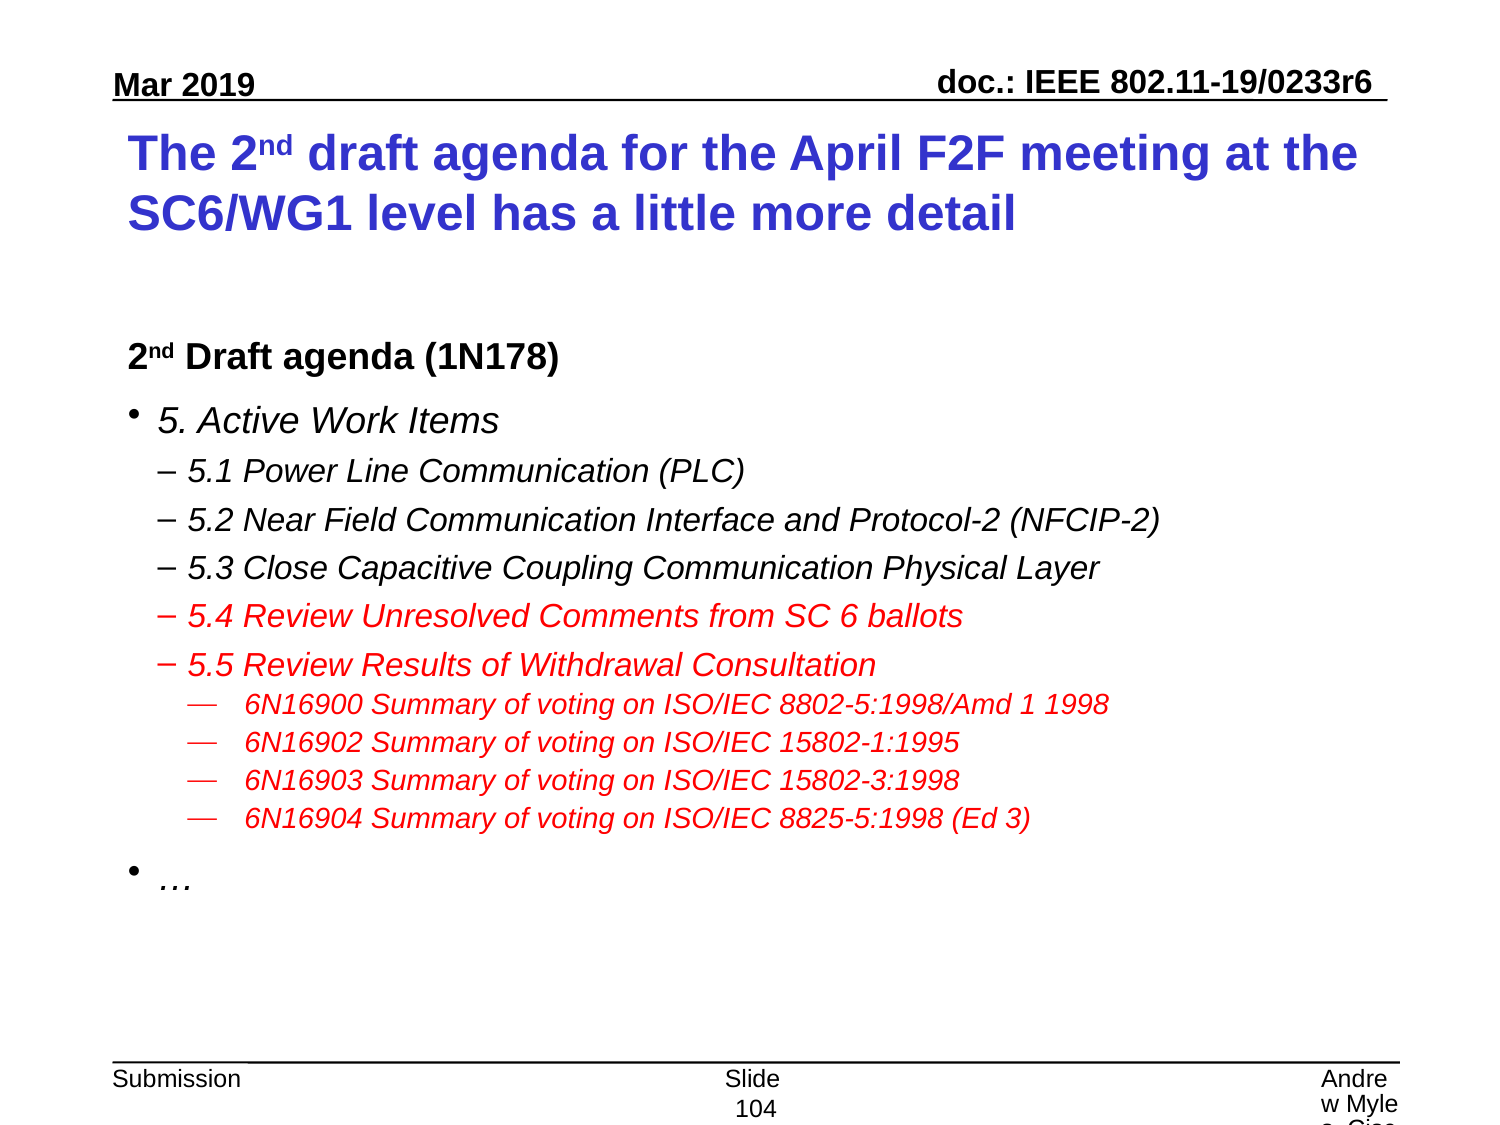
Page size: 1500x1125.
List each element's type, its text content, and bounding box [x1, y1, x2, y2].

list 2nd Draft agenda (1N178) 5. Active Work Items 5.1 Power Line Communication (PLC) 5.2 Near Field Communication Interface and Protocol-2 (NFCIP-2) 5.3 Close Capacitive Coupling Communication Physical Layer 5.4 Review Unresolved Comments from SC 6 ballots 5.5 Review Results of Withdrawal Consultation 6N16900 Summary of voting on ISO/IEC 8802-5:1998/Amd 1 1998 6N16902 Summary of voting on ISO/IEC 15802-1:1995 6N16903 Summary of voting on ISO/IEC 15802-3:1998 6N16904 Summary of voting on ISO/IEC 8825-5:1998 (Ed 3) … [112, 324, 1388, 1000]
title The 2nd draft agenda for the April F2F meeting at the SC6/WG1 level has a little more detail [112, 112, 1388, 288]
slide_number Slide 104 [709, 1061, 803, 1093]
footer Andrew Myles, Cisco [1320, 1061, 1402, 1093]
